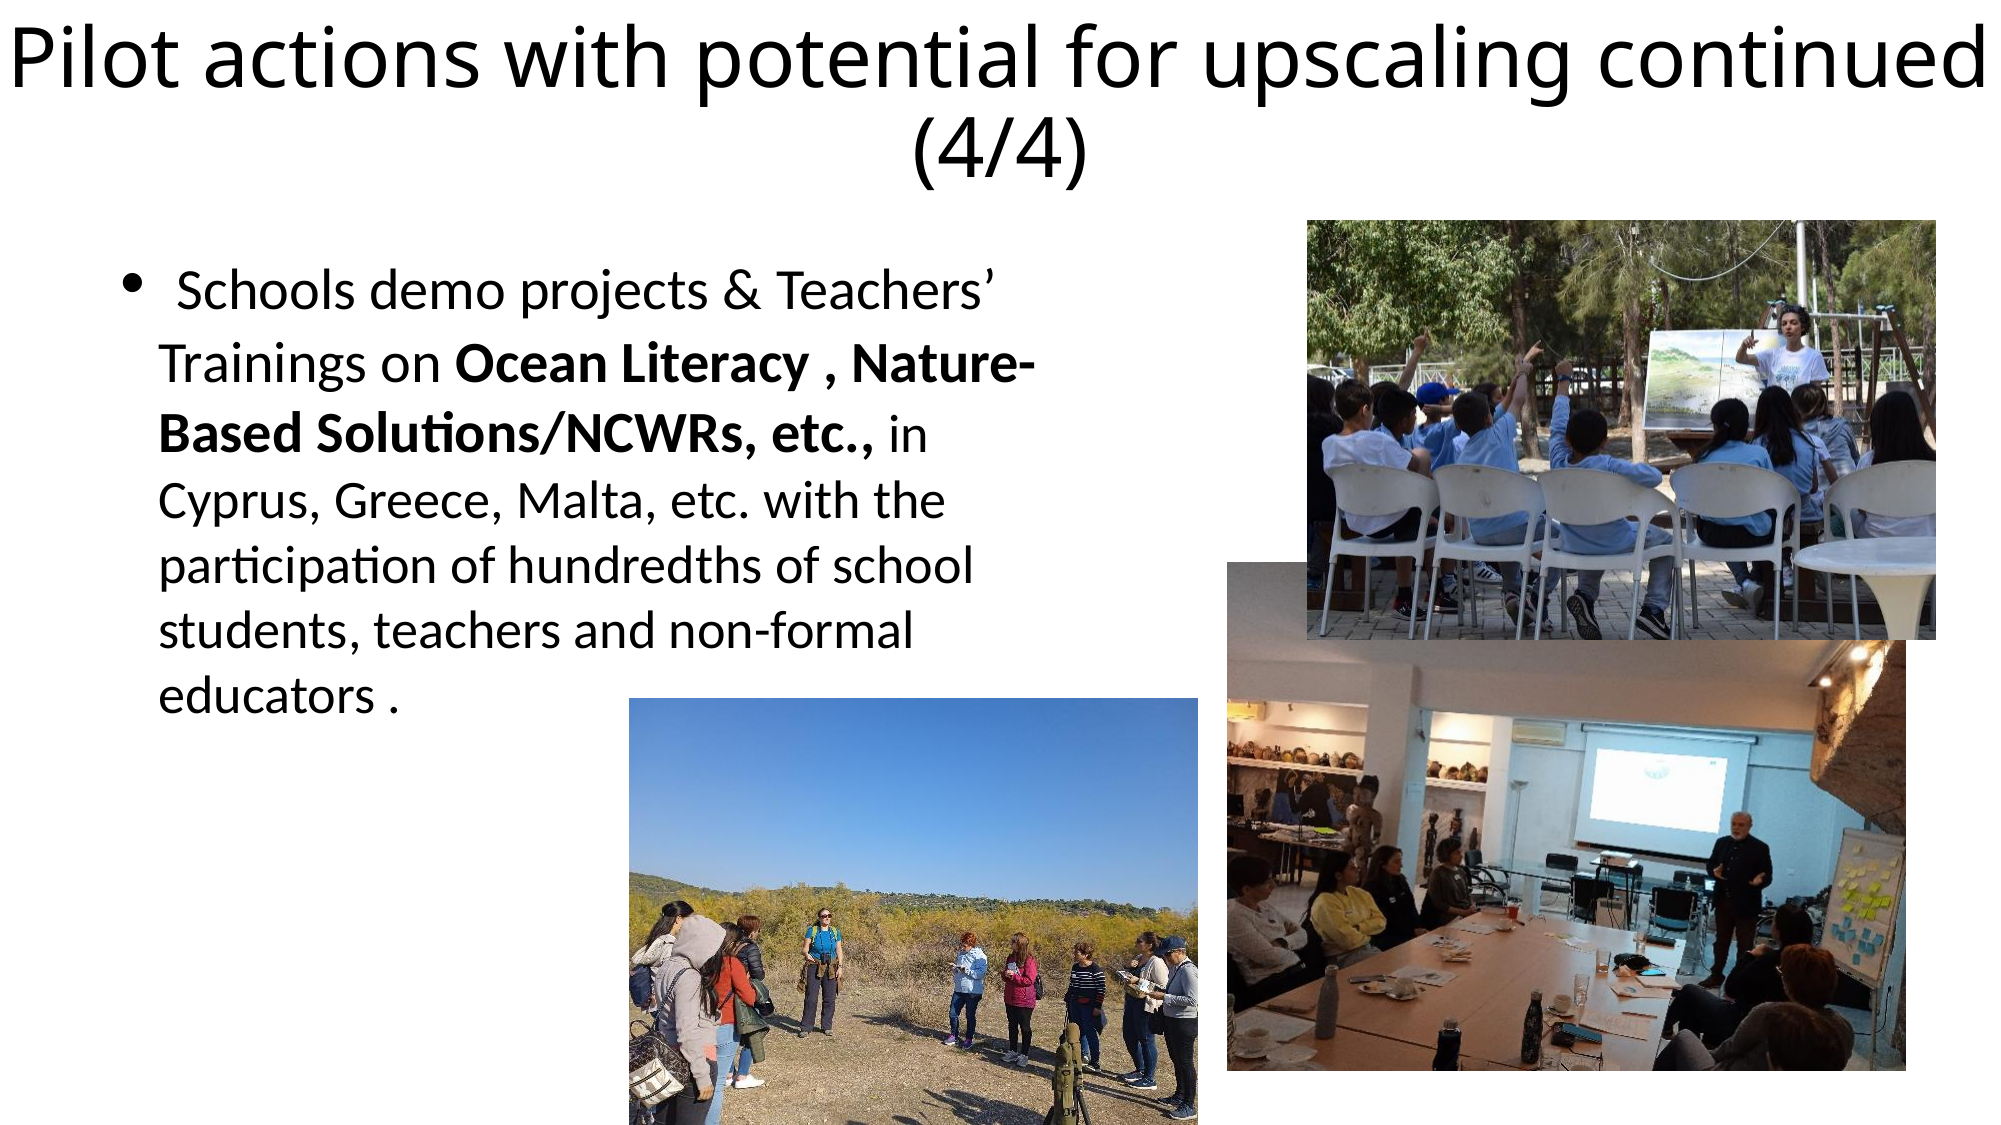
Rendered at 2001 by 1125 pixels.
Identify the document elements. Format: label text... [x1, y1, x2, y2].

picture [629, 698, 1199, 1125]
list Schools demo projects & Teachers’ Trainings on Ocean Literacy , Nature-Based Solutions/NCWRs, etc., in Cyprus, Greece, Malta, etc. with the participation of hundredths of school students, teachers and non-formal educators . [105, 231, 1089, 1048]
title Pilot actions with potential for upscaling continued (4/4) [0, 0, 2000, 214]
picture [1227, 220, 1936, 1071]
